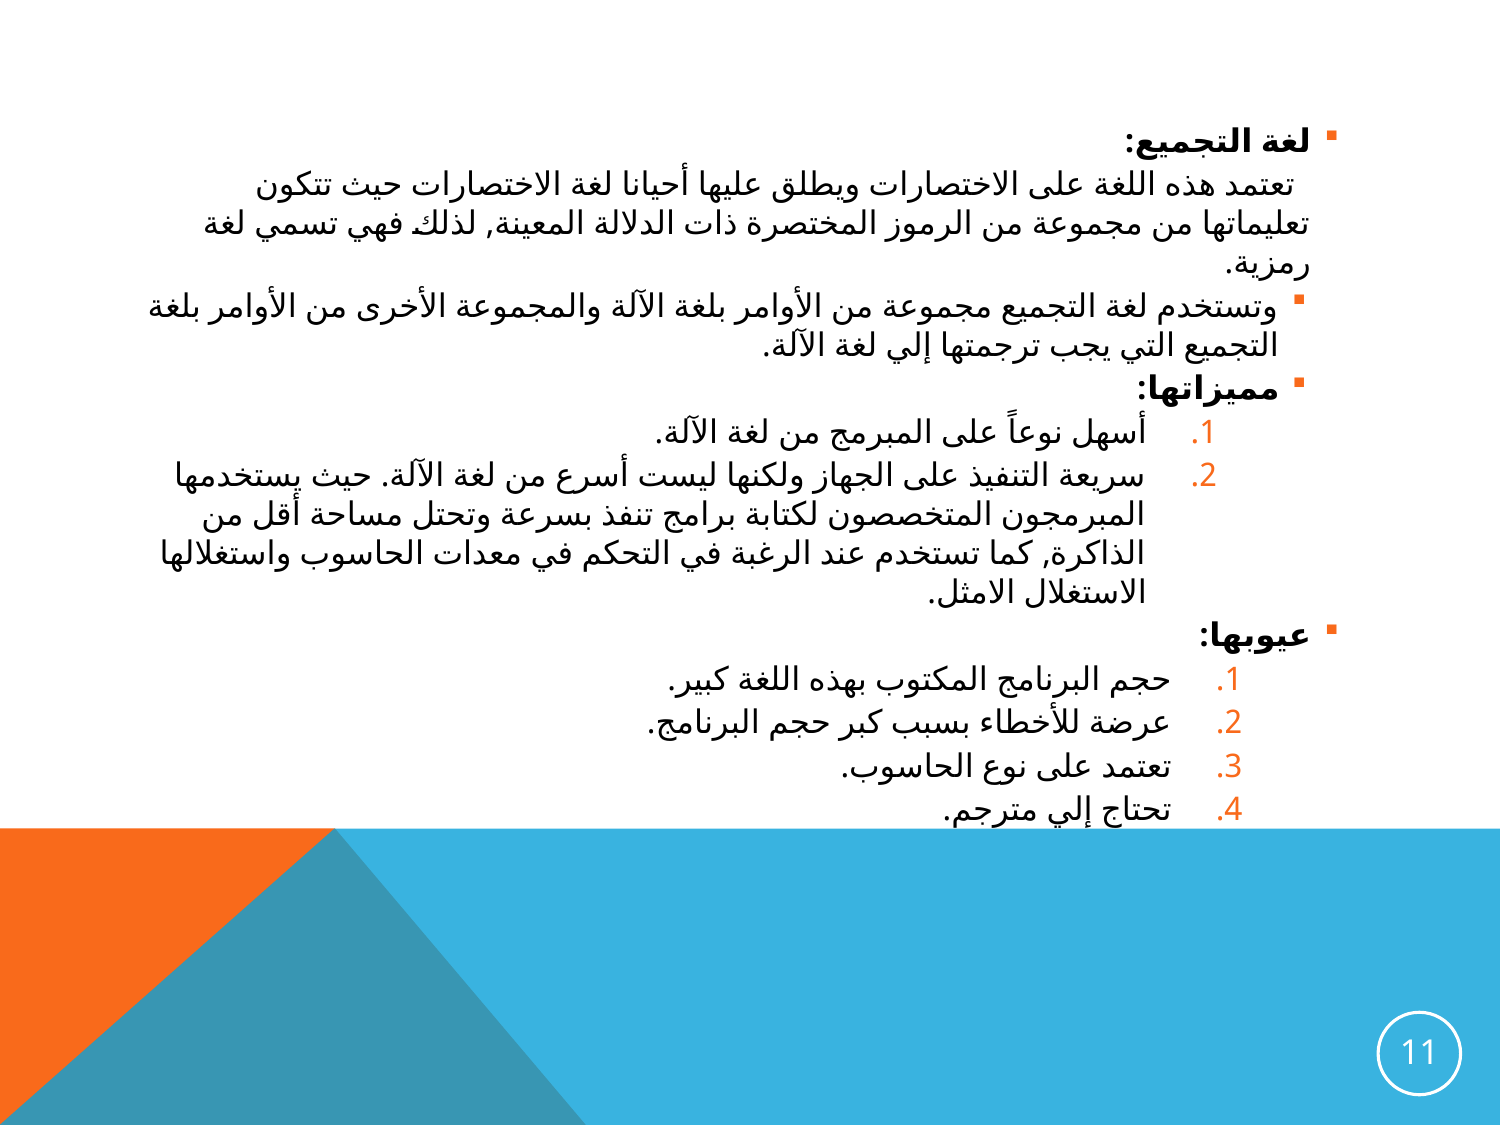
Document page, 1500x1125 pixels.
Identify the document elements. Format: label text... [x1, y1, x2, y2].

list لغة التجميع: تعتمد هذه اللغة على الاختصارات ويطلق عليها أحيانا لغة الاختصارات حيث تتكون تعليماتها من مجموعة من الرموز المختصرة ذات الدلالة المعينة, لذلك فهي تسمي لغة رمزية. وتستخدم لغة التجميع مجموعة من الأوامر بلغة الآلة والمجموعة الأخرى من الأوامر بلغة التجميع التي يجب ترجمتها إلي لغة الآلة. مميزاتها: أسهل نوعاً على المبرمج من لغة الآلة. سريعة التنفيذ على الجهاز ولكنها ليست أسرع من لغة الآلة. حيث يستخدمها المبرمجون المتخصصون لكتابة برامج تنفذ بسرعة وتحتل مساحة أقل من الذاكرة, كما تستخدم عند الرغبة في التحكم في معدات الحاسوب واستغلالها الاستغلال الامثل. عيوبها: حجم البرنامج المكتوب بهذه اللغة كبير. عرضة للأخطاء بسبب كبر حجم البرنامج. تعتمد على نوع الحاسوب. تحتاج إلي مترجم. [125, 112, 1350, 838]
slide_number 11 [1376, 1010, 1463, 1097]
